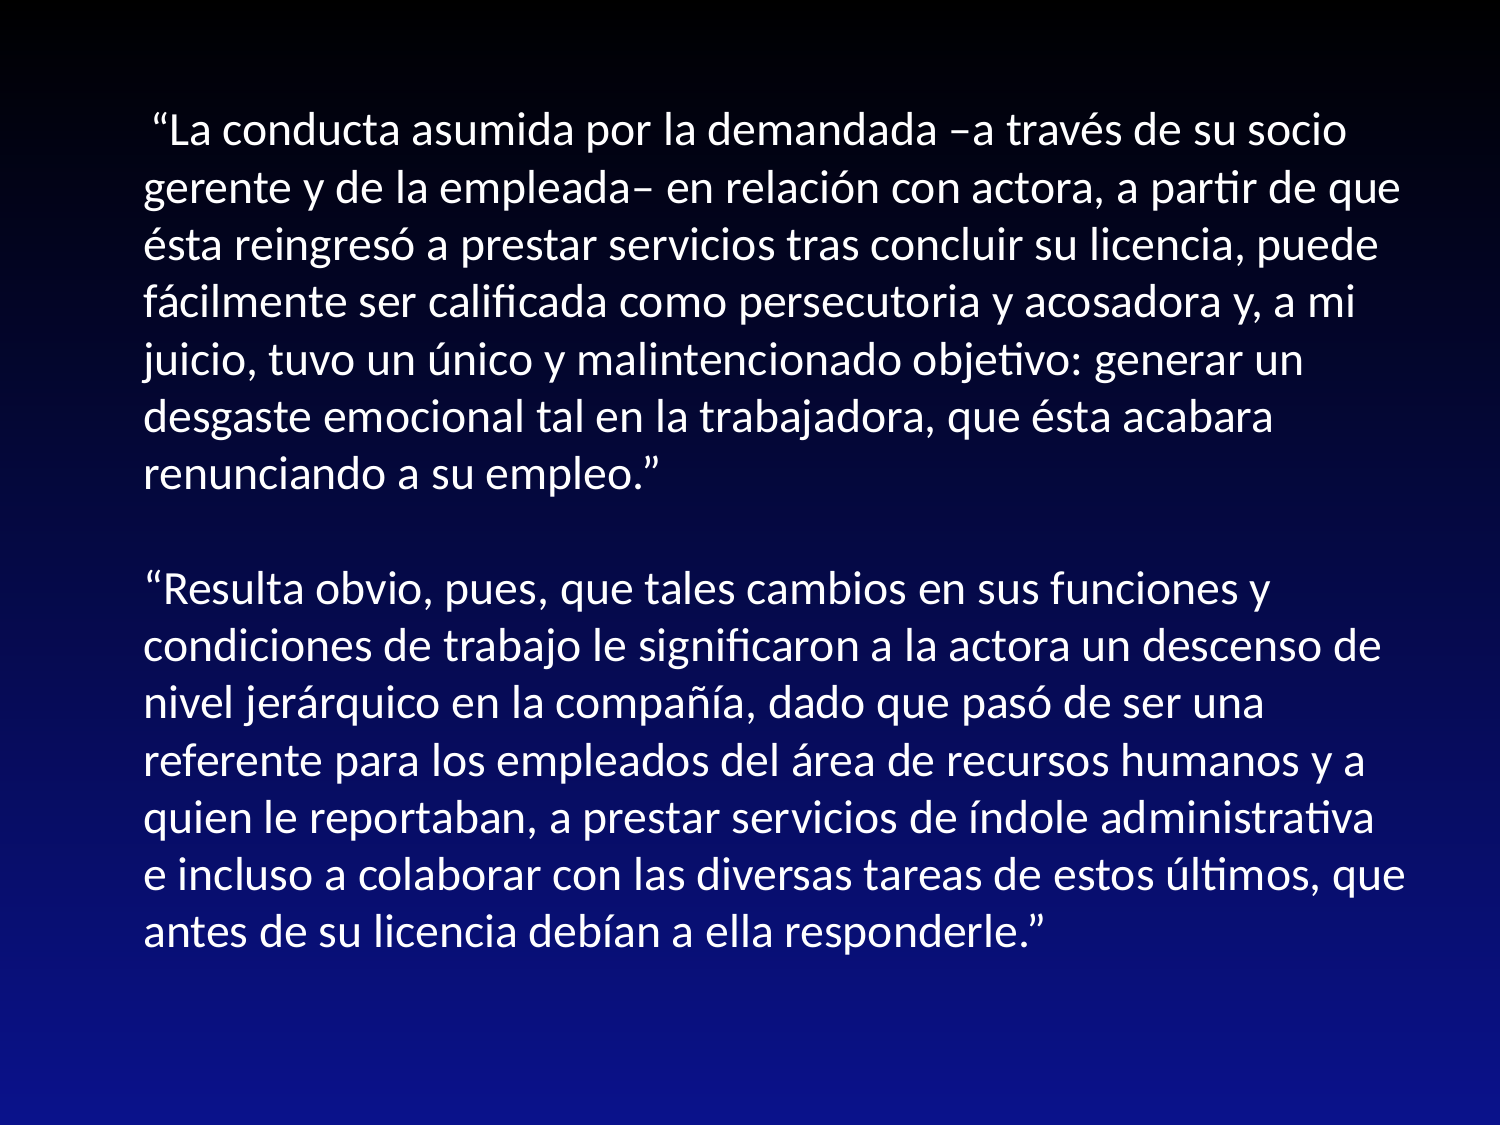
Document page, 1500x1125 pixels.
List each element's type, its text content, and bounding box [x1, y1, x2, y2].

list “La conducta asumida por la demandada –a través de su socio gerente y de la empleada– en relación con actora, a partir de que ésta reingresó a prestar servicios tras concluir su licencia, puede fácilmente ser calificada como persecutoria y acosadora y, a mi juicio, tuvo un único y malintencionado objetivo: generar un desgaste emocional tal en la trabajadora, que ésta acabara renunciando a su empleo.” “Resulta obvio, pues, que tales cambios en sus funciones y condiciones de trabajo le significaron a la actora un descenso de nivel jerárquico en la compañía, dado que pasó de ser una referente para los empleados del área de recursos humanos y a quien le reportaban, a prestar servicios de índole administrativa e incluso a colaborar con las diversas tareas de estos últimos, que antes de su licencia debían a ella responderle.” [74, 54, 1426, 1006]
